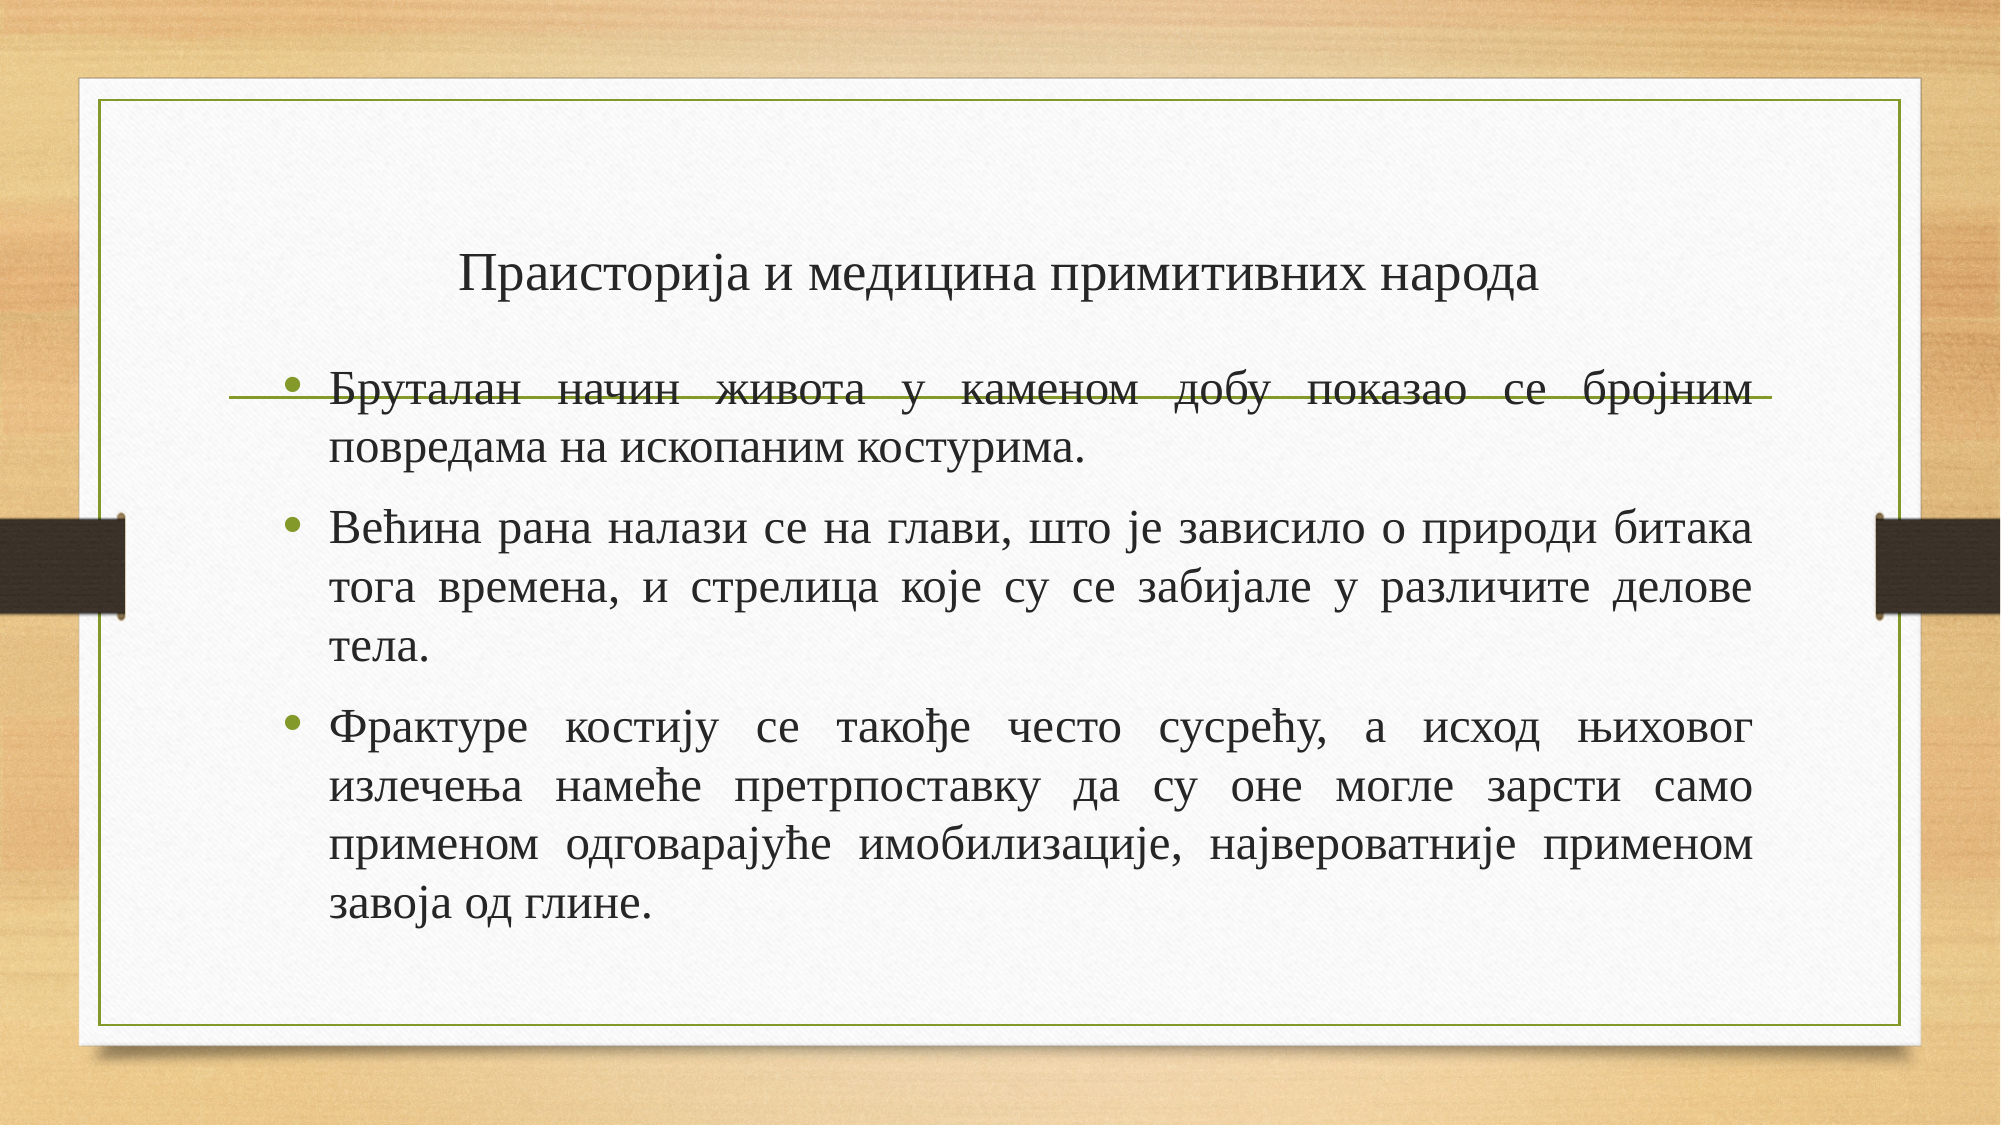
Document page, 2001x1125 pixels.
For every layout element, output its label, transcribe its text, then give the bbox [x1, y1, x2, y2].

picture [0, 0, 2001, 1125]
list Бруталан начин живота у каменом добу показао се бројним повредама на ископаним костурима. Већина рана налази се на глави, што је зависило о природи битака тога времена, и стрелица које су се забијале у различите делове тела. Фрактуре костију се такође често сусрећу, а исход њиховог излечења намеће претрпоставку да су оне могле зарсти само применом одговарајуће имобилизације, највероватније применом завоја од глине. [267, 347, 1770, 939]
title Праисторија и медицина примитивних народа [212, 161, 1788, 375]
